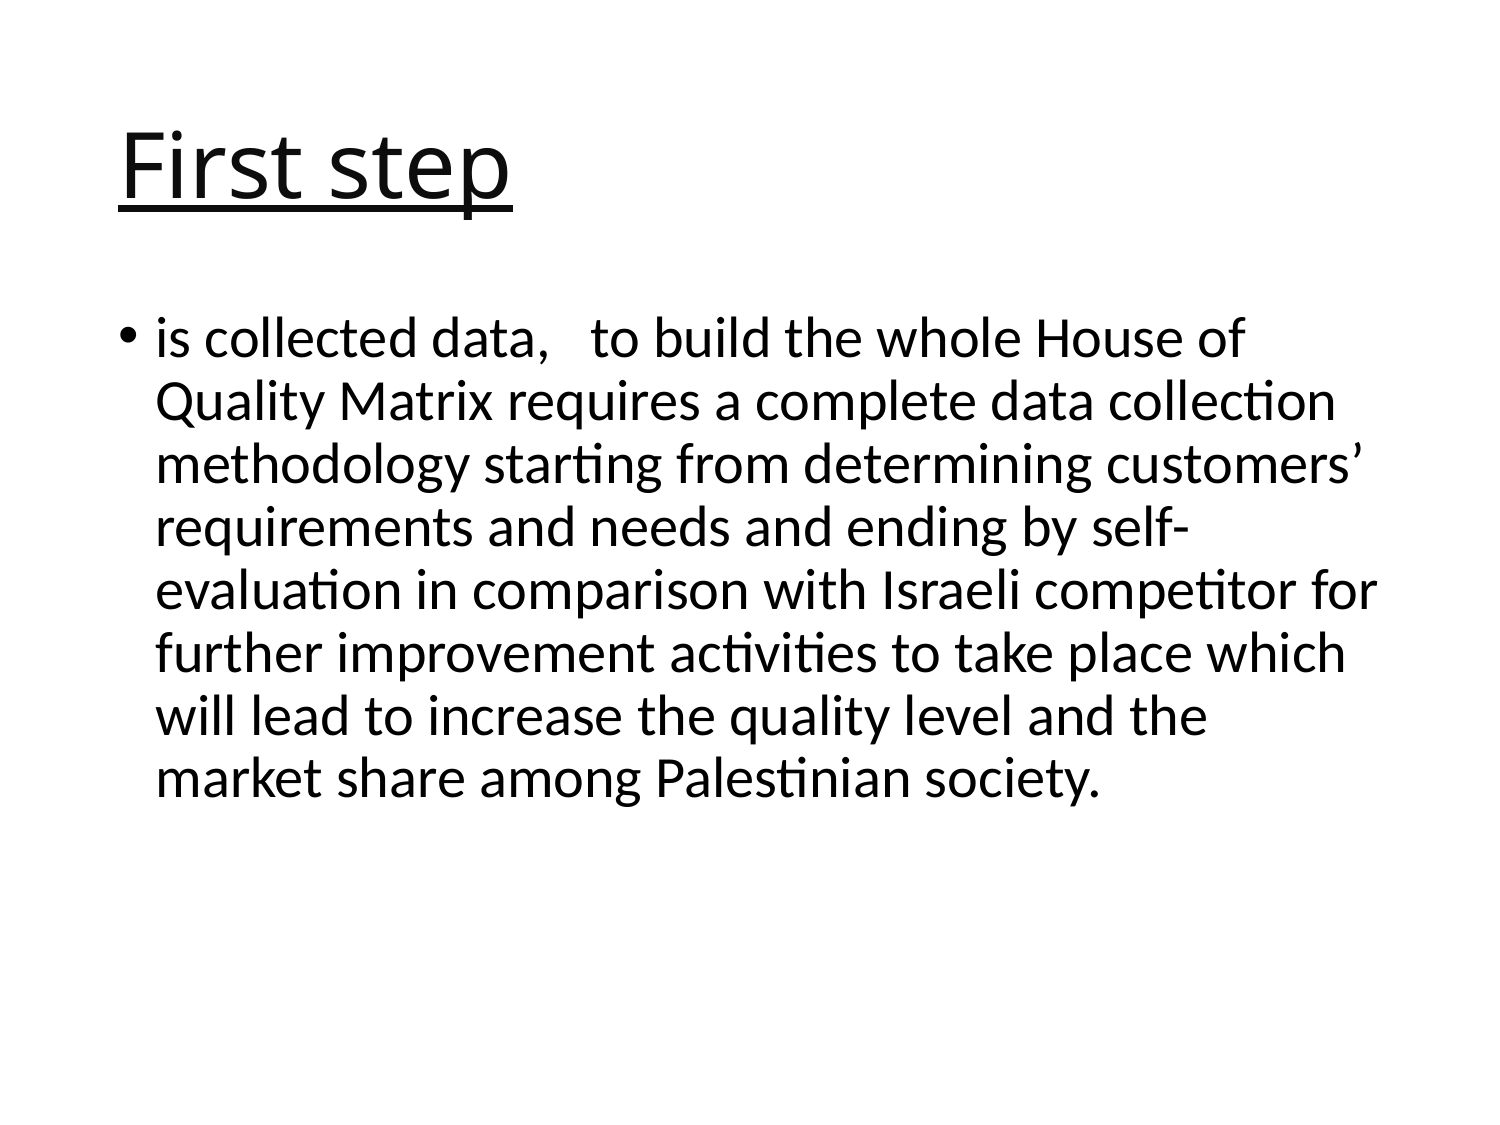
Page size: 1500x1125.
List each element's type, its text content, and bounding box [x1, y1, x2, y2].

list is collected data, to build the whole House of Quality Matrix requires a complete data collection methodology starting from determining customers’ requirements and needs and ending by self-evaluation in comparison with Israeli competitor for further improvement activities to take place which will lead to increase the quality level and the market share among Palestinian society. [103, 299, 1397, 1014]
title First step [103, 59, 1397, 278]
